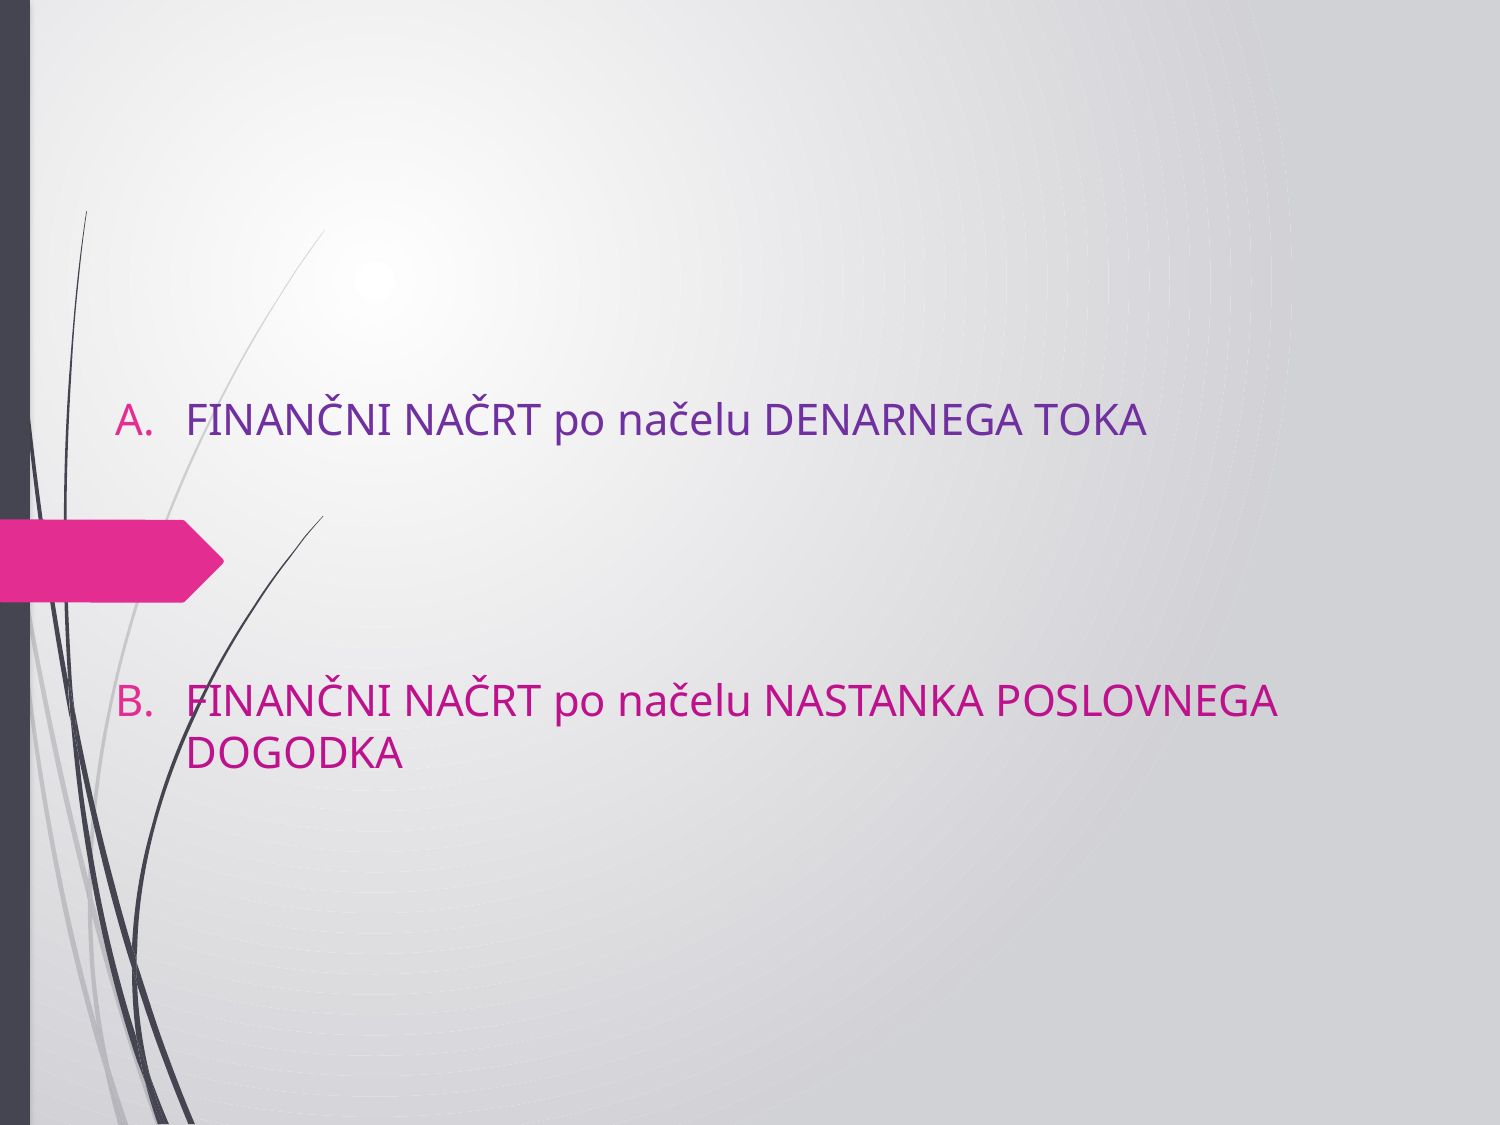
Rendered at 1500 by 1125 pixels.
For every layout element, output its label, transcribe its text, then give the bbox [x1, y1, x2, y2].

list FINANČNI NAČRT po načelu DENARNEGA TOKA FINANČNI NAČRT po načelu NASTANKA POSLOVNEGA DOGODKA [100, 314, 1388, 787]
